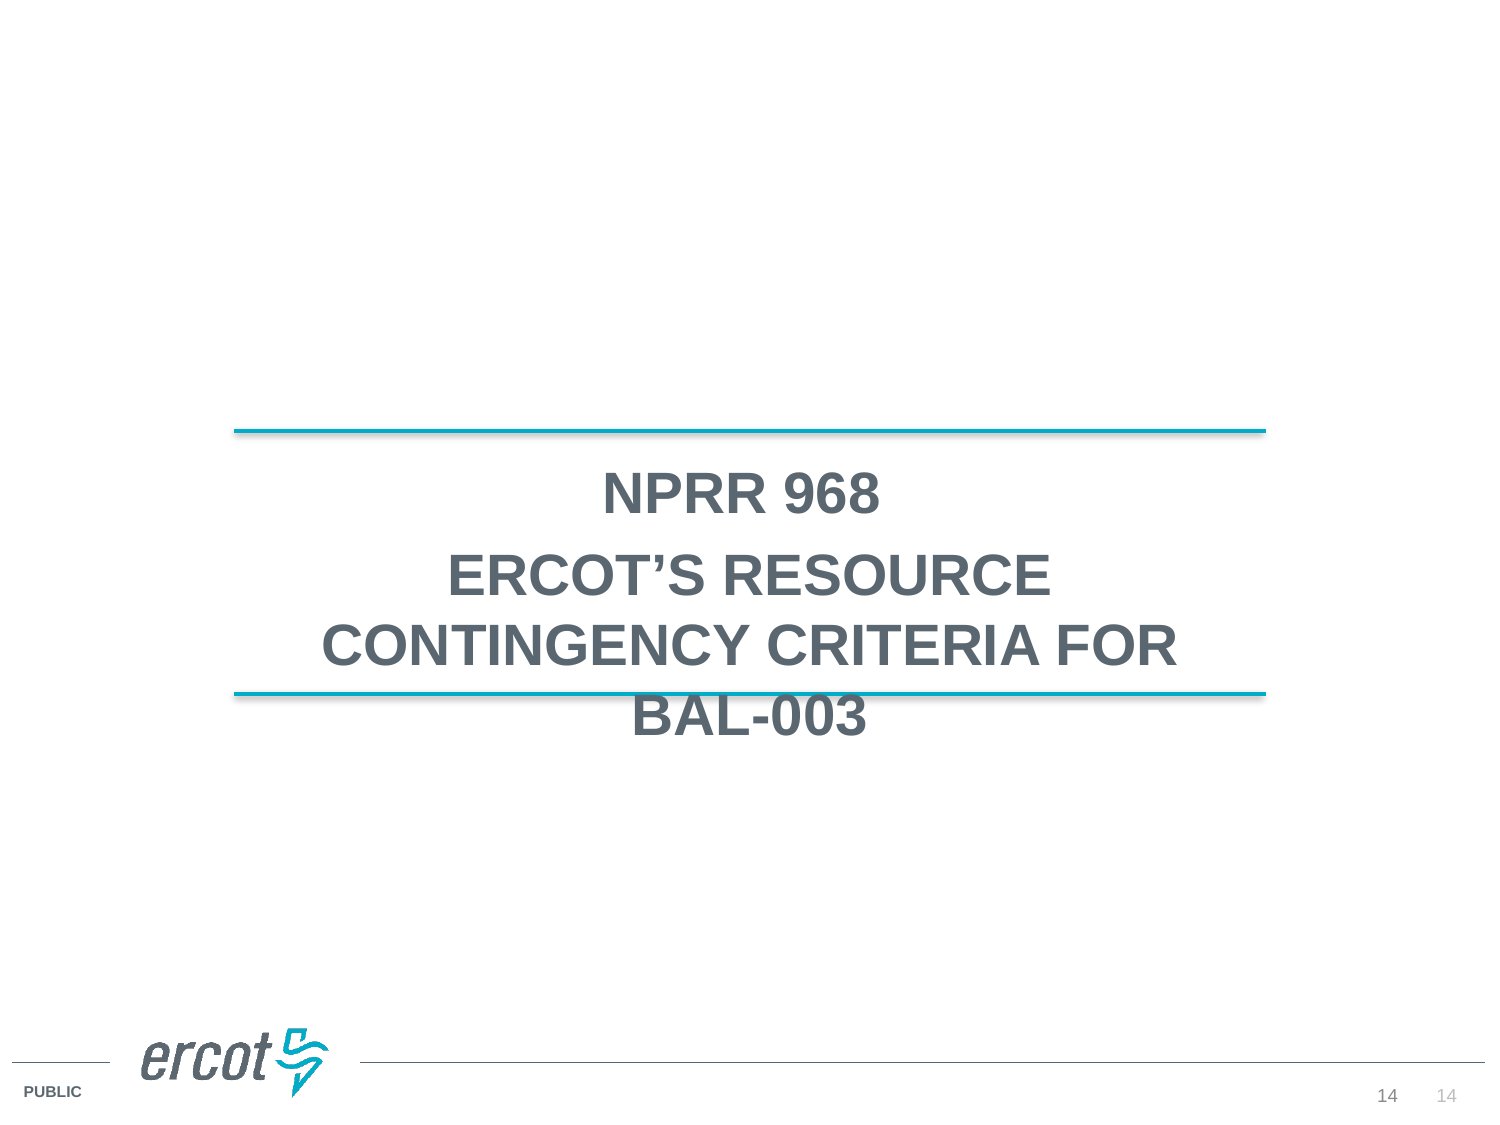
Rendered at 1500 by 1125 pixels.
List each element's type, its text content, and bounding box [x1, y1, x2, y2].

list NPRR 968 ERCOT’s Resource Contingency Criteria for BAL-003 [234, 448, 1266, 638]
picture [137, 1024, 332, 1100]
slide_number 14 [1350, 1077, 1425, 1113]
